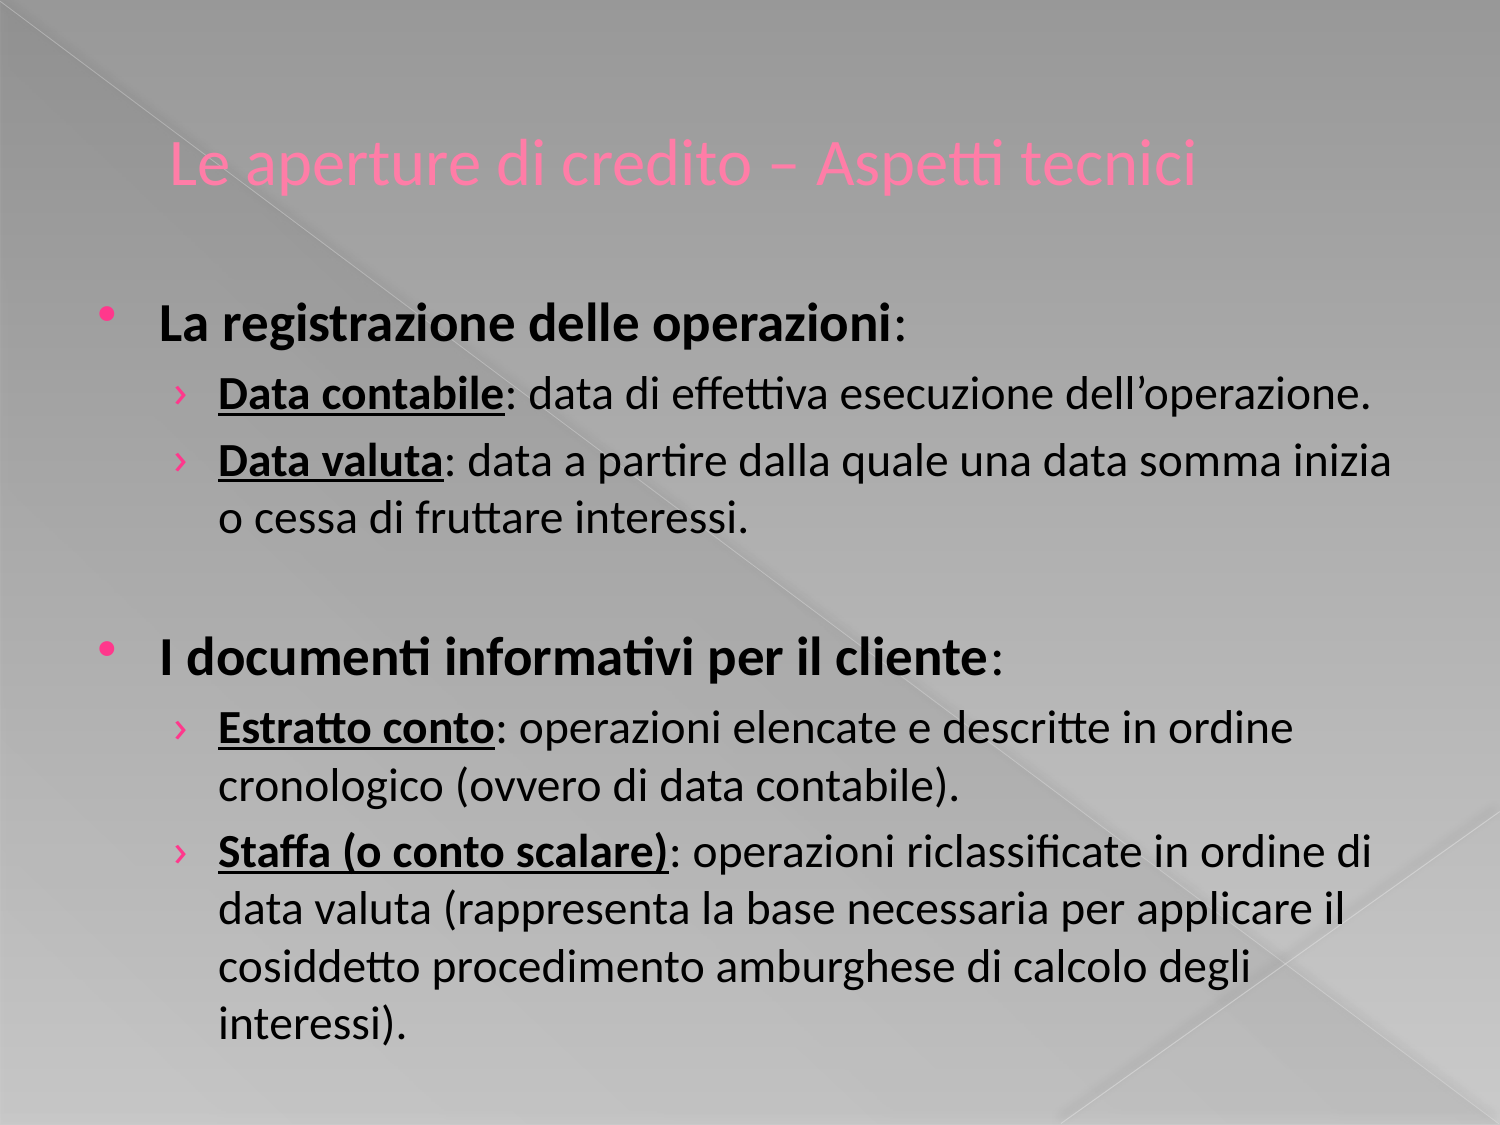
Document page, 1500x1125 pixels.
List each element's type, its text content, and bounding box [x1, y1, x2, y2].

title Le aperture di credito – Aspetti tecnici [75, 43, 1425, 274]
list La registrazione delle operazioni: Data contabile: data di effettiva esecuzione dell’operazione. Data valuta: data a partire dalla quale una data somma inizia o cessa di fruttare interessi. I documenti informativi per il cliente: Estratto conto: operazioni elencate e descritte in ordine cronologico (ovvero di data contabile). Staffa (o conto scalare): operazioni riclassificate in ordine di data valuta (rappresenta la base necessaria per applicare il cosiddetto procedimento amburghese di calcolo degli interessi). [75, 278, 1425, 1059]
